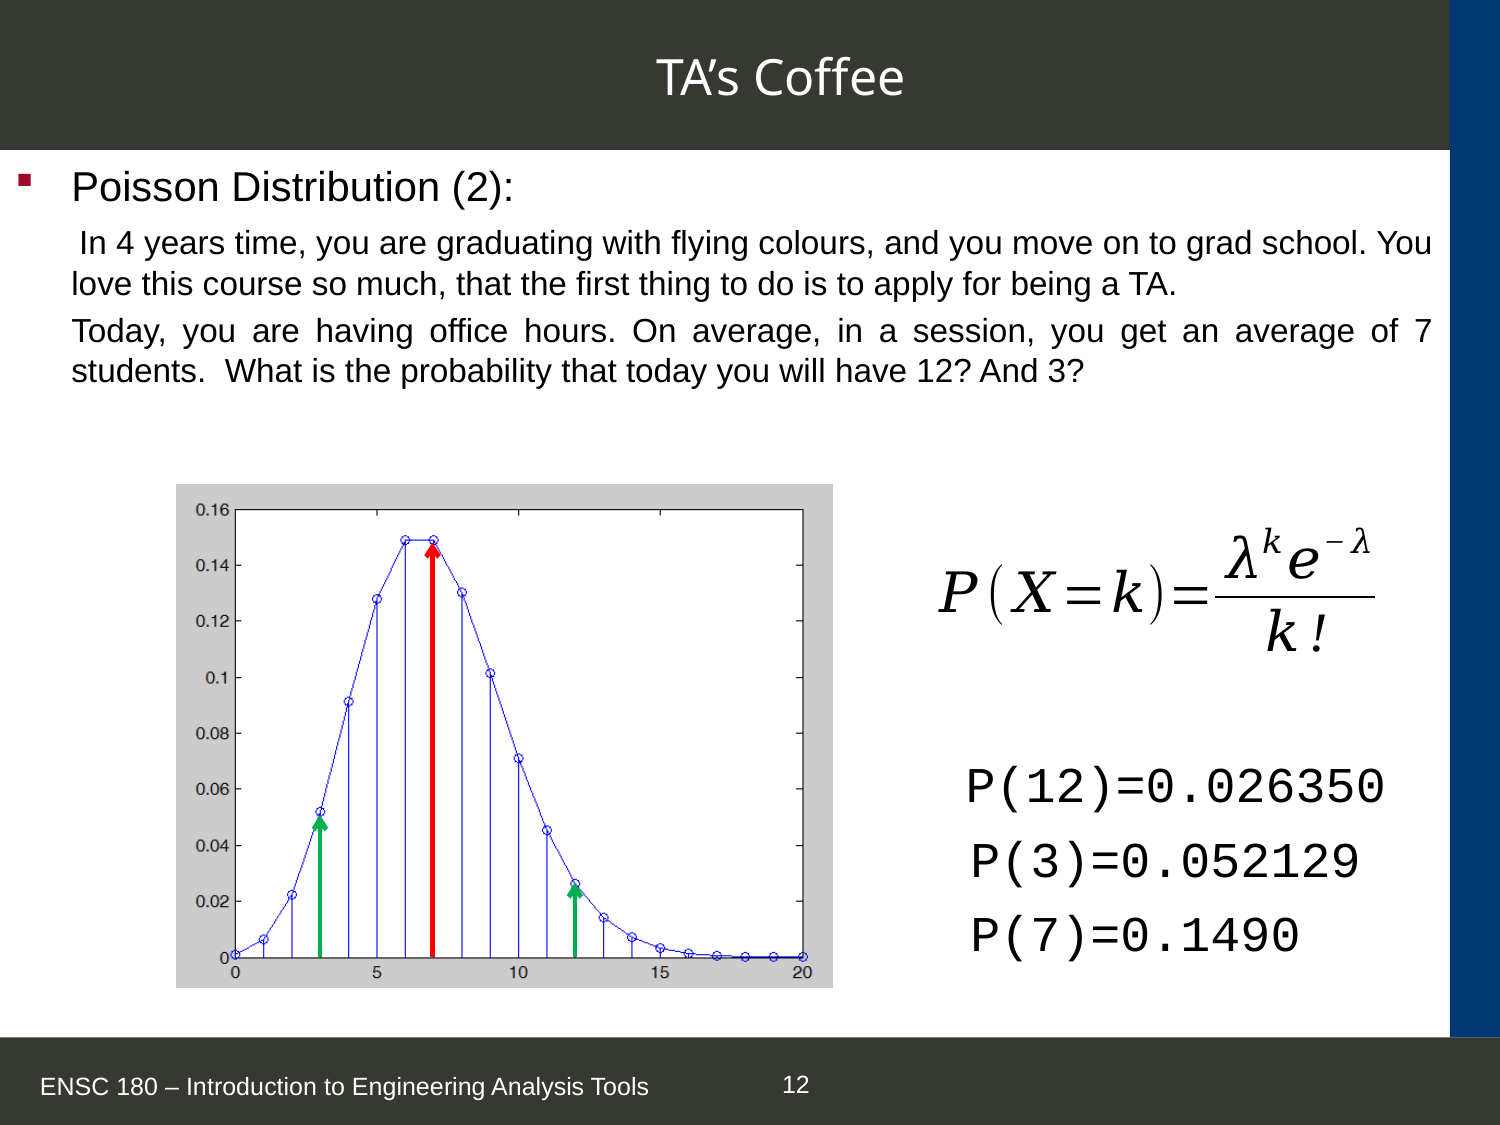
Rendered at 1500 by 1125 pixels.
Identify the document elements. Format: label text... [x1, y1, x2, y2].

text_box P(3)=0.052129 [955, 819, 1376, 895]
footer ENSC 180 – Introduction to Engineering Analysis Tools [24, 1062, 688, 1113]
picture [176, 484, 833, 988]
title TA’s Coffee [112, 37, 1450, 138]
text_box P(7)=0.1490 [955, 894, 1346, 969]
list Poisson Distribution (2): In 4 years time, you are graduating with flying colours, and you move on to grad school. You love this course so much, that the first thing to do is to apply for being a TA. Today, you are having office hours. On average, in a session, you get an average of 7 students. What is the probability that today you will have 12? And 3? [0, 152, 1450, 500]
text_box P(12)=0.026350 [950, 744, 1401, 820]
